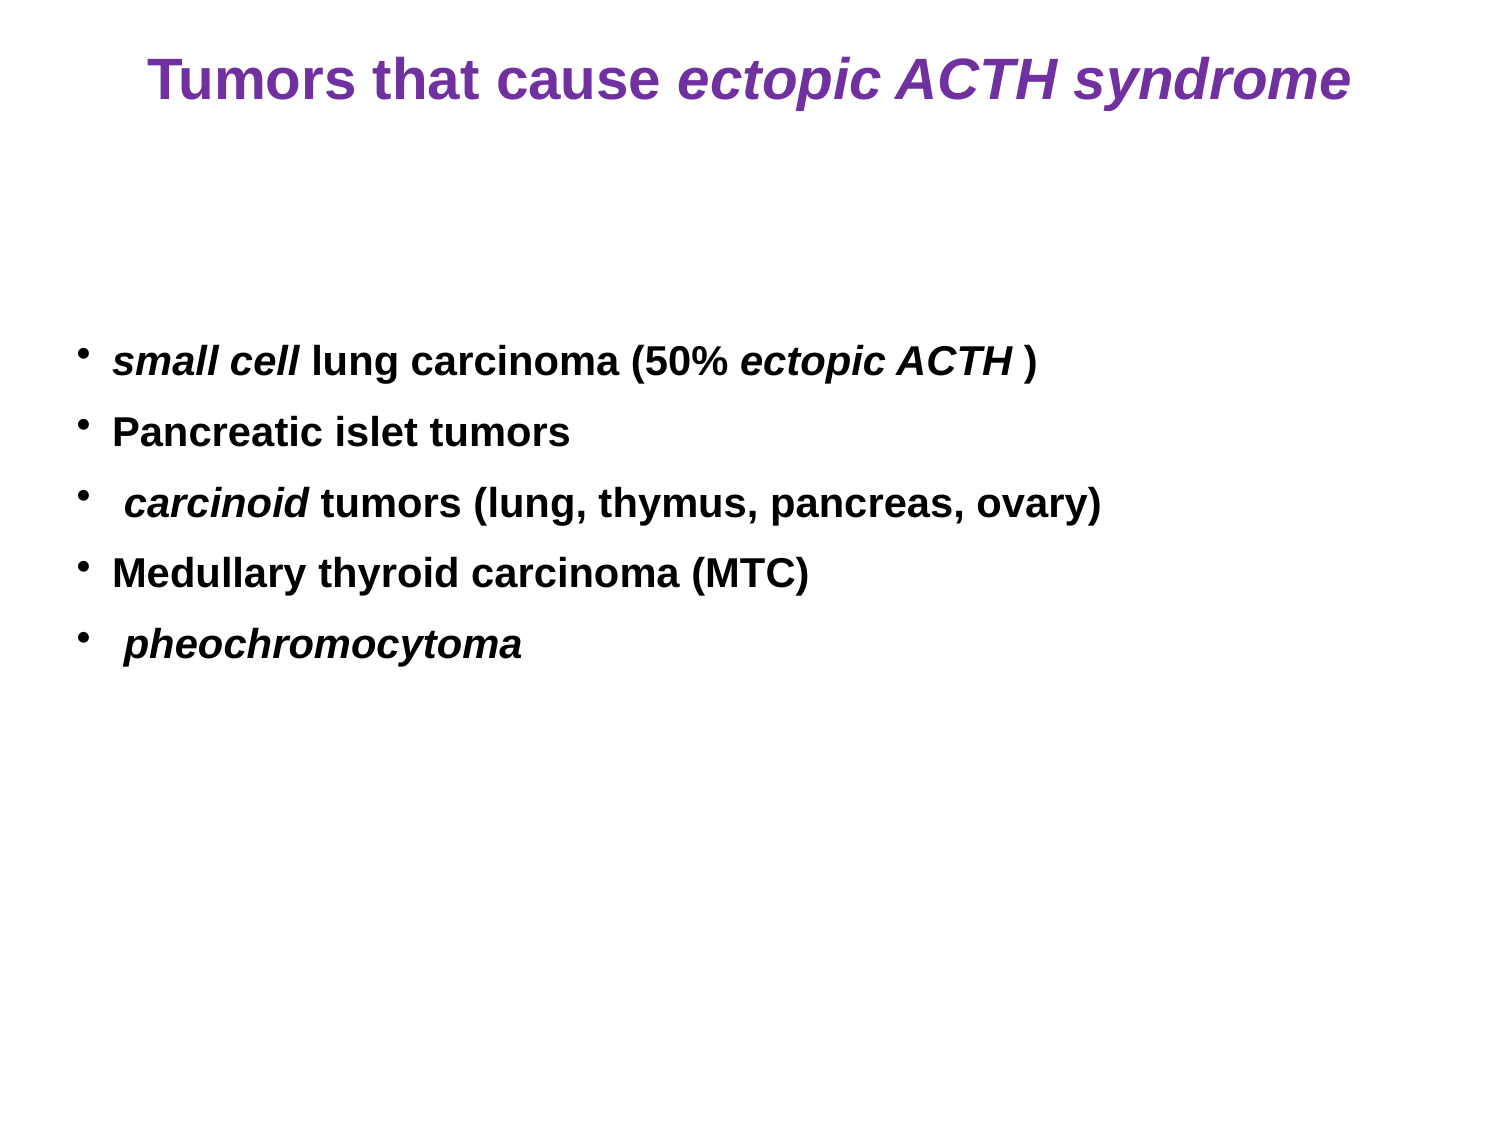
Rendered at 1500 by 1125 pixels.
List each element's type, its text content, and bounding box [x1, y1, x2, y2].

text_box Tumors that cause ectopic ACTH syndrome [0, 33, 1500, 119]
text_box small cell lung carcinoma (50% ectopic ACTH ) Pancreatic islet tumors carcinoid tumors (lung, thymus, pancreas, ovary) Medullary thyroid carcinoma (MTC) pheochromocytoma [61, 235, 1438, 675]
